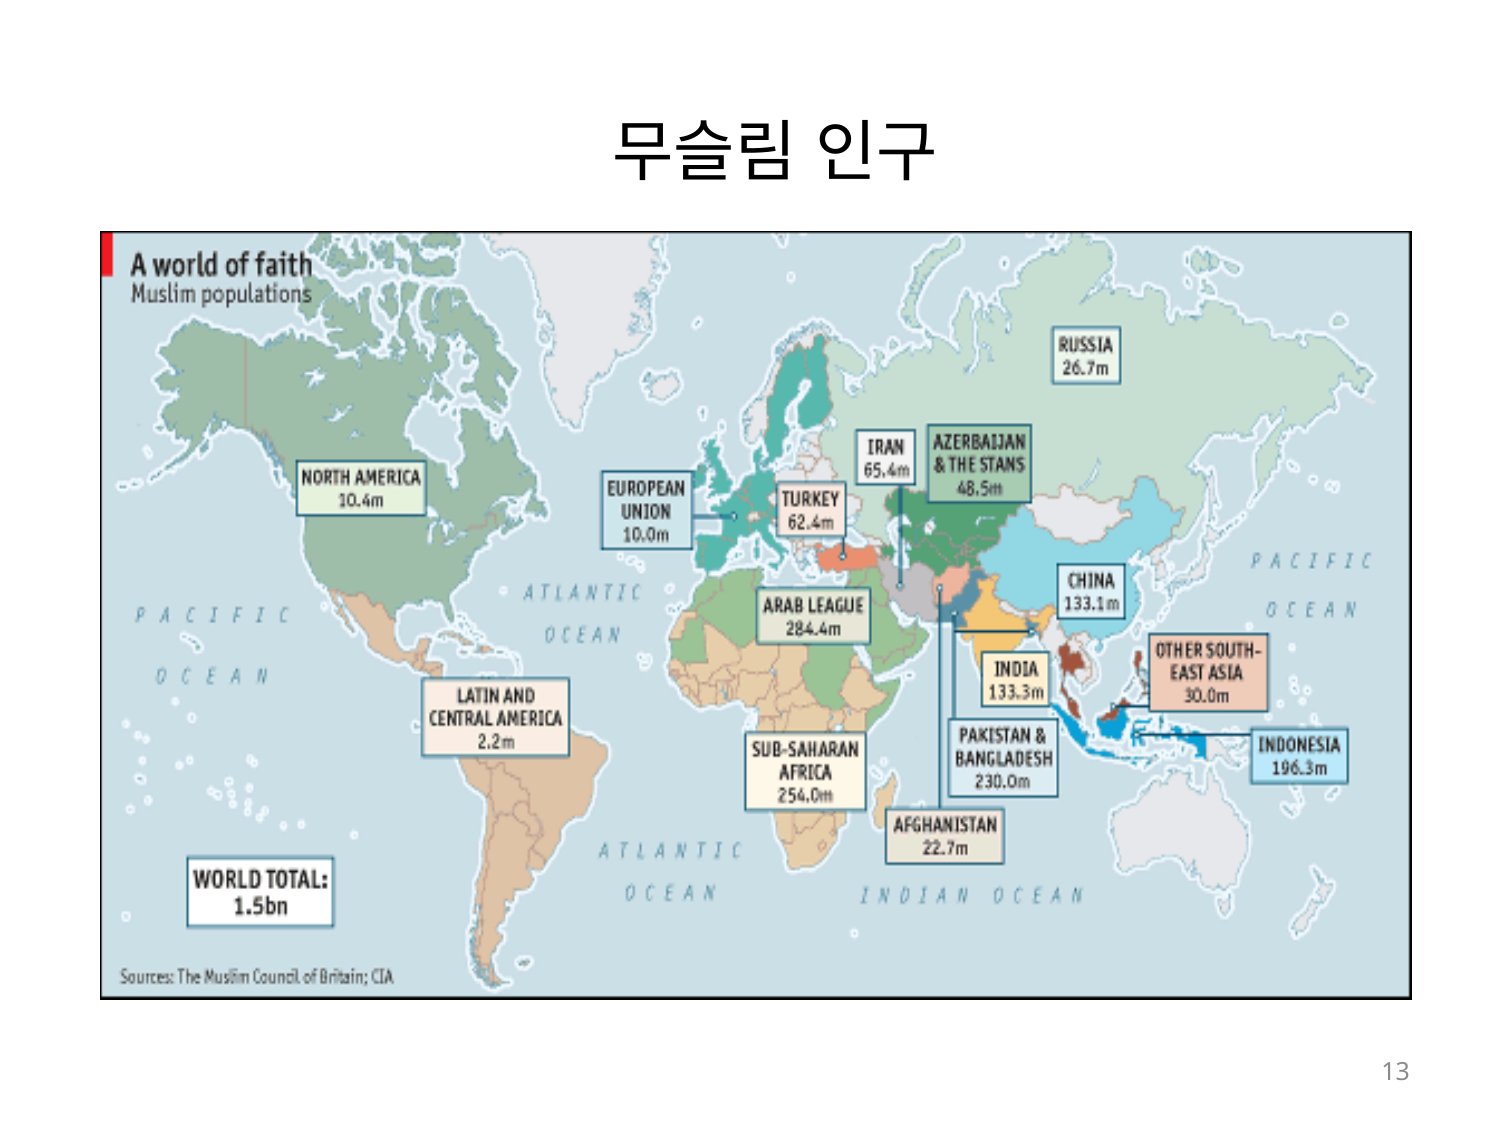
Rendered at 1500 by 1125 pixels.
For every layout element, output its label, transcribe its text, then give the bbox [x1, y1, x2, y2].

text_box 무슬림 인구 [501, 101, 999, 197]
picture [100, 231, 1412, 1000]
slide_number 13 [1074, 1042, 1425, 1103]
